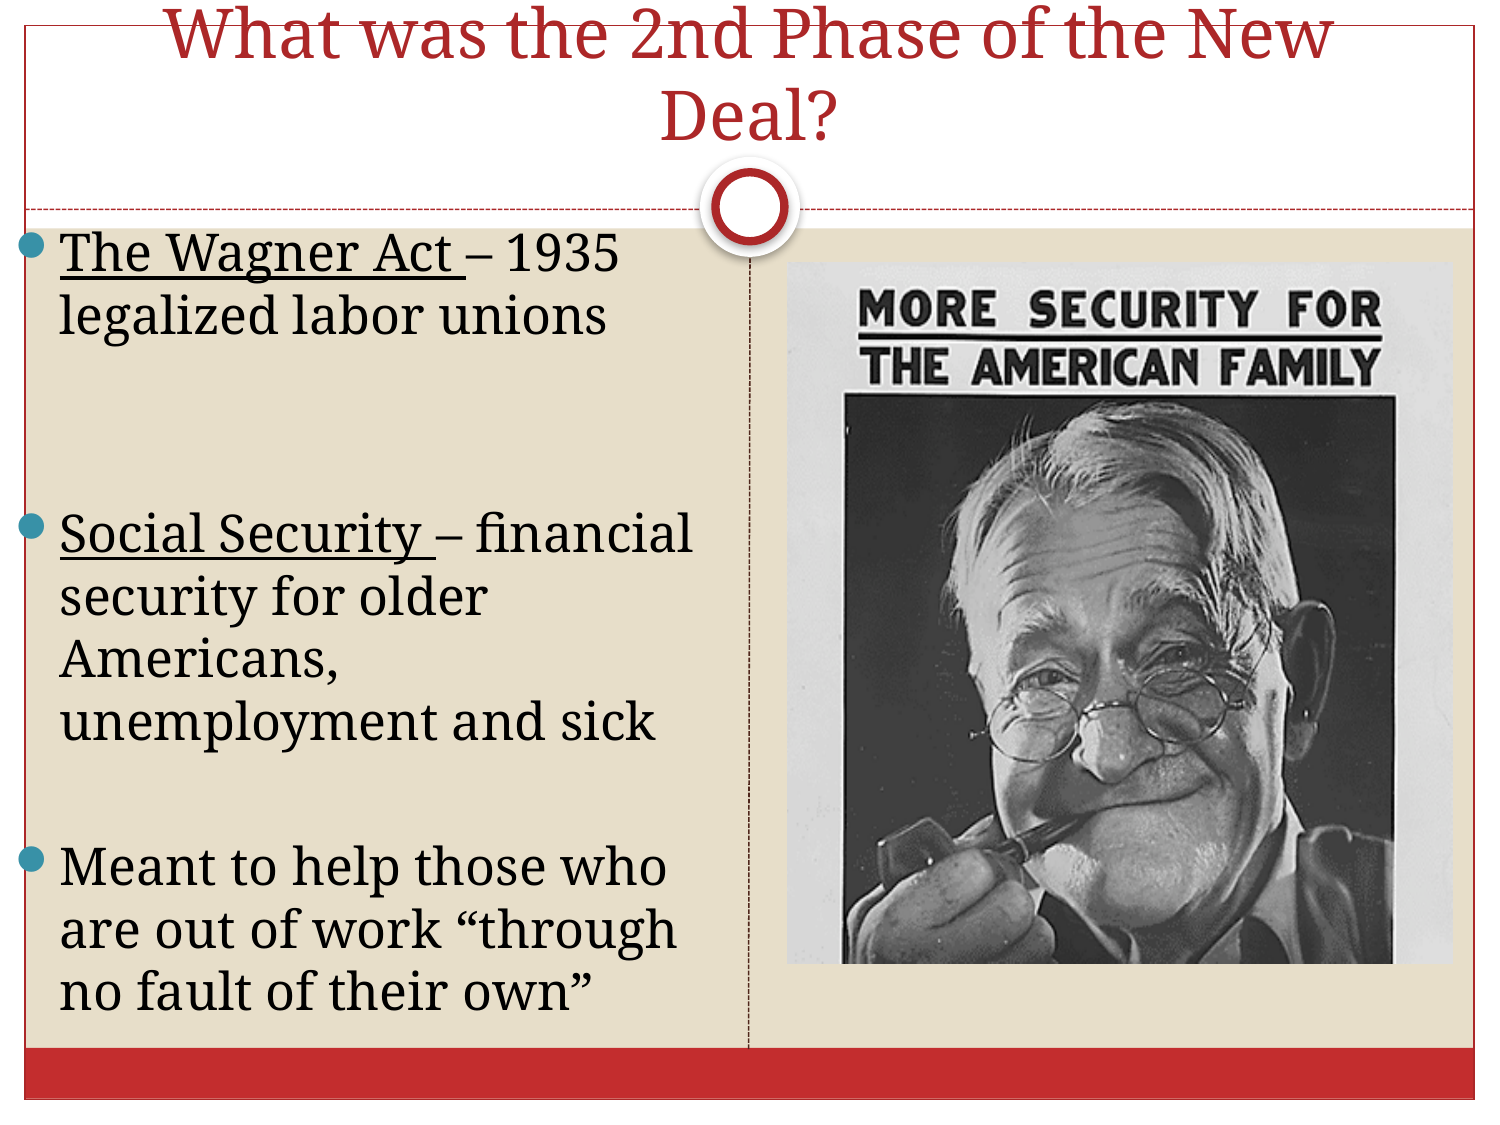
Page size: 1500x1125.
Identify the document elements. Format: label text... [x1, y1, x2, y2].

picture [787, 262, 1453, 964]
list The Wagner Act – 1935 legalized labor unions Social Security – financial security for older Americans, unemployment and sick Meant to help those who are out of work “through no fault of their own” [0, 212, 738, 1125]
title What was the 2nd Phase of the New Deal? [49, 37, 1450, 162]
